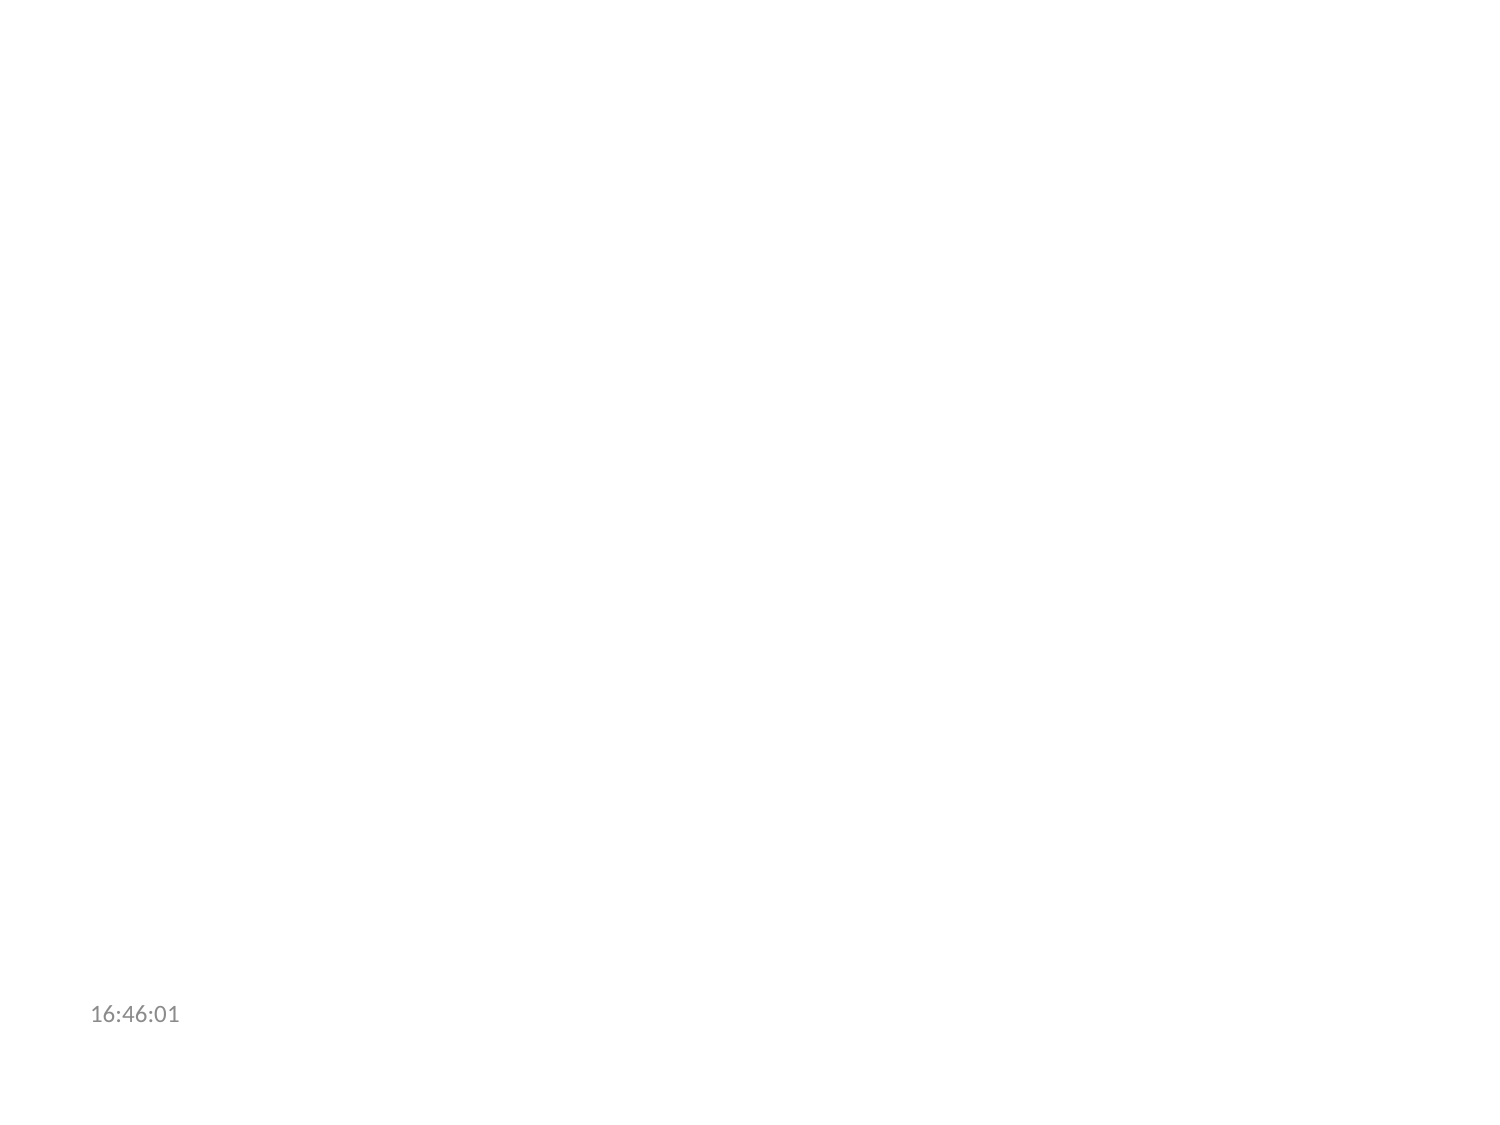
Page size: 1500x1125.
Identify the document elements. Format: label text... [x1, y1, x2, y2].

text_box 15:35:09 [75, 982, 425, 1043]
